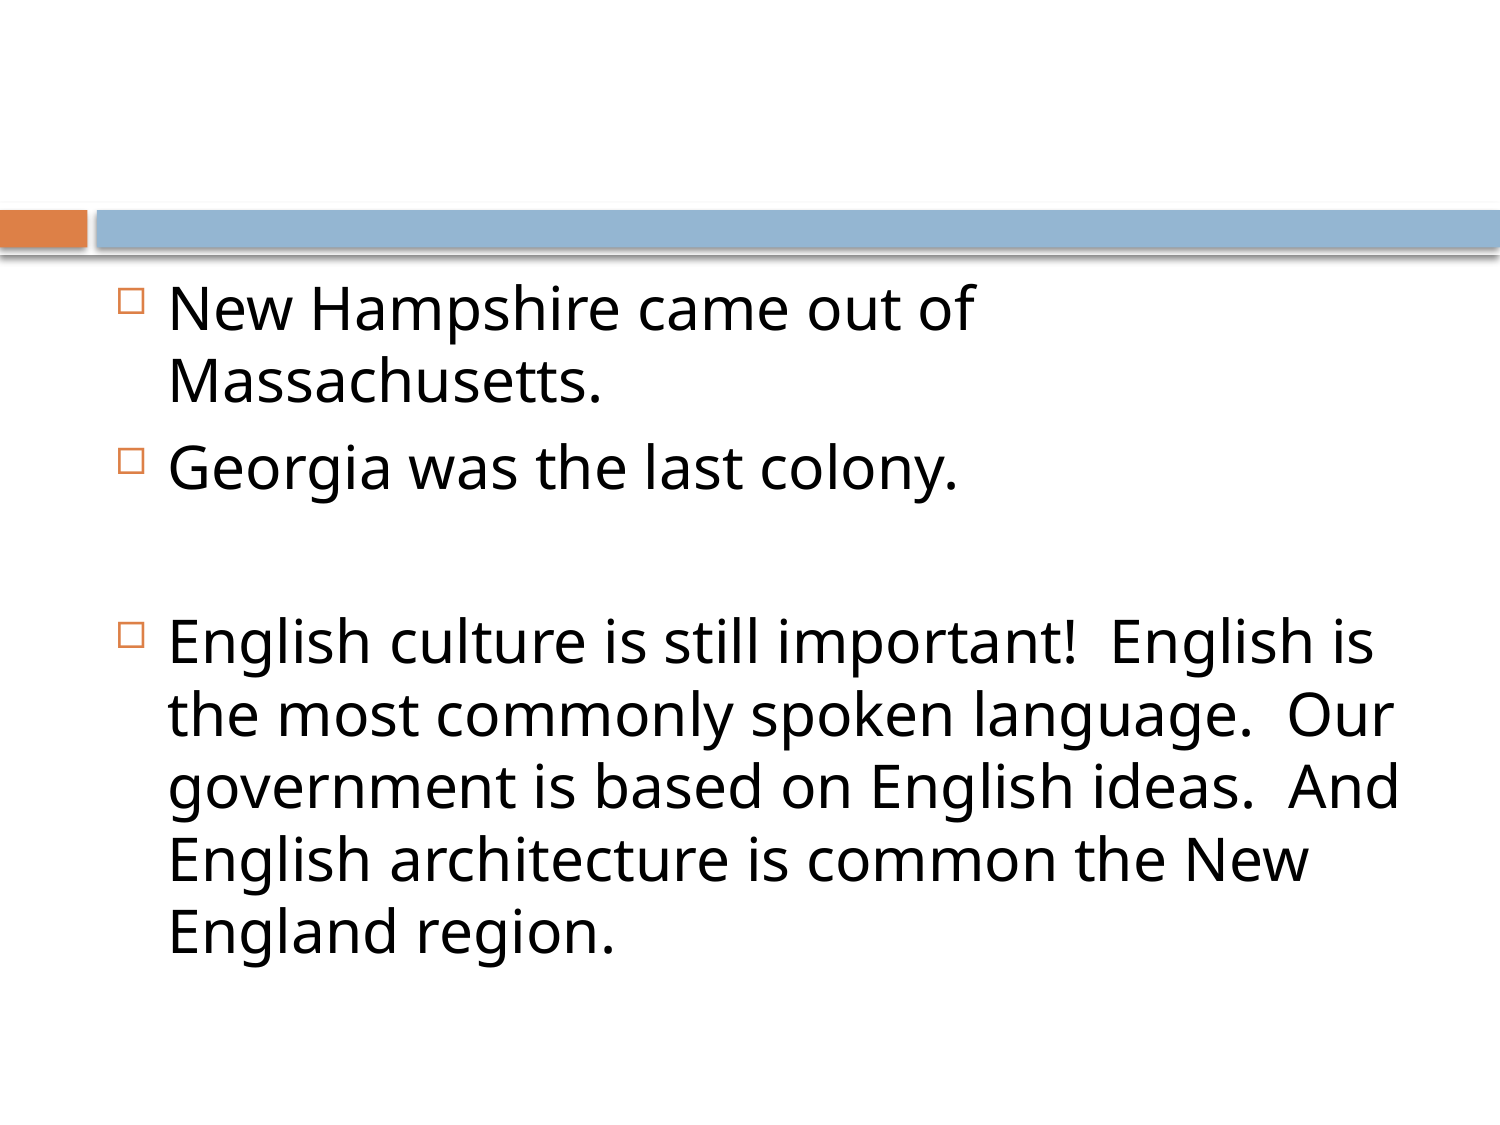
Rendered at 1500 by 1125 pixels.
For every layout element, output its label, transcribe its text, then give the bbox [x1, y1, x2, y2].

list New Hampshire came out of Massachusetts. Georgia was the last colony. English culture is still important! English is the most commonly spoken language. Our government is based on English ideas. And English architecture is common the New England region. [100, 262, 1438, 1000]
